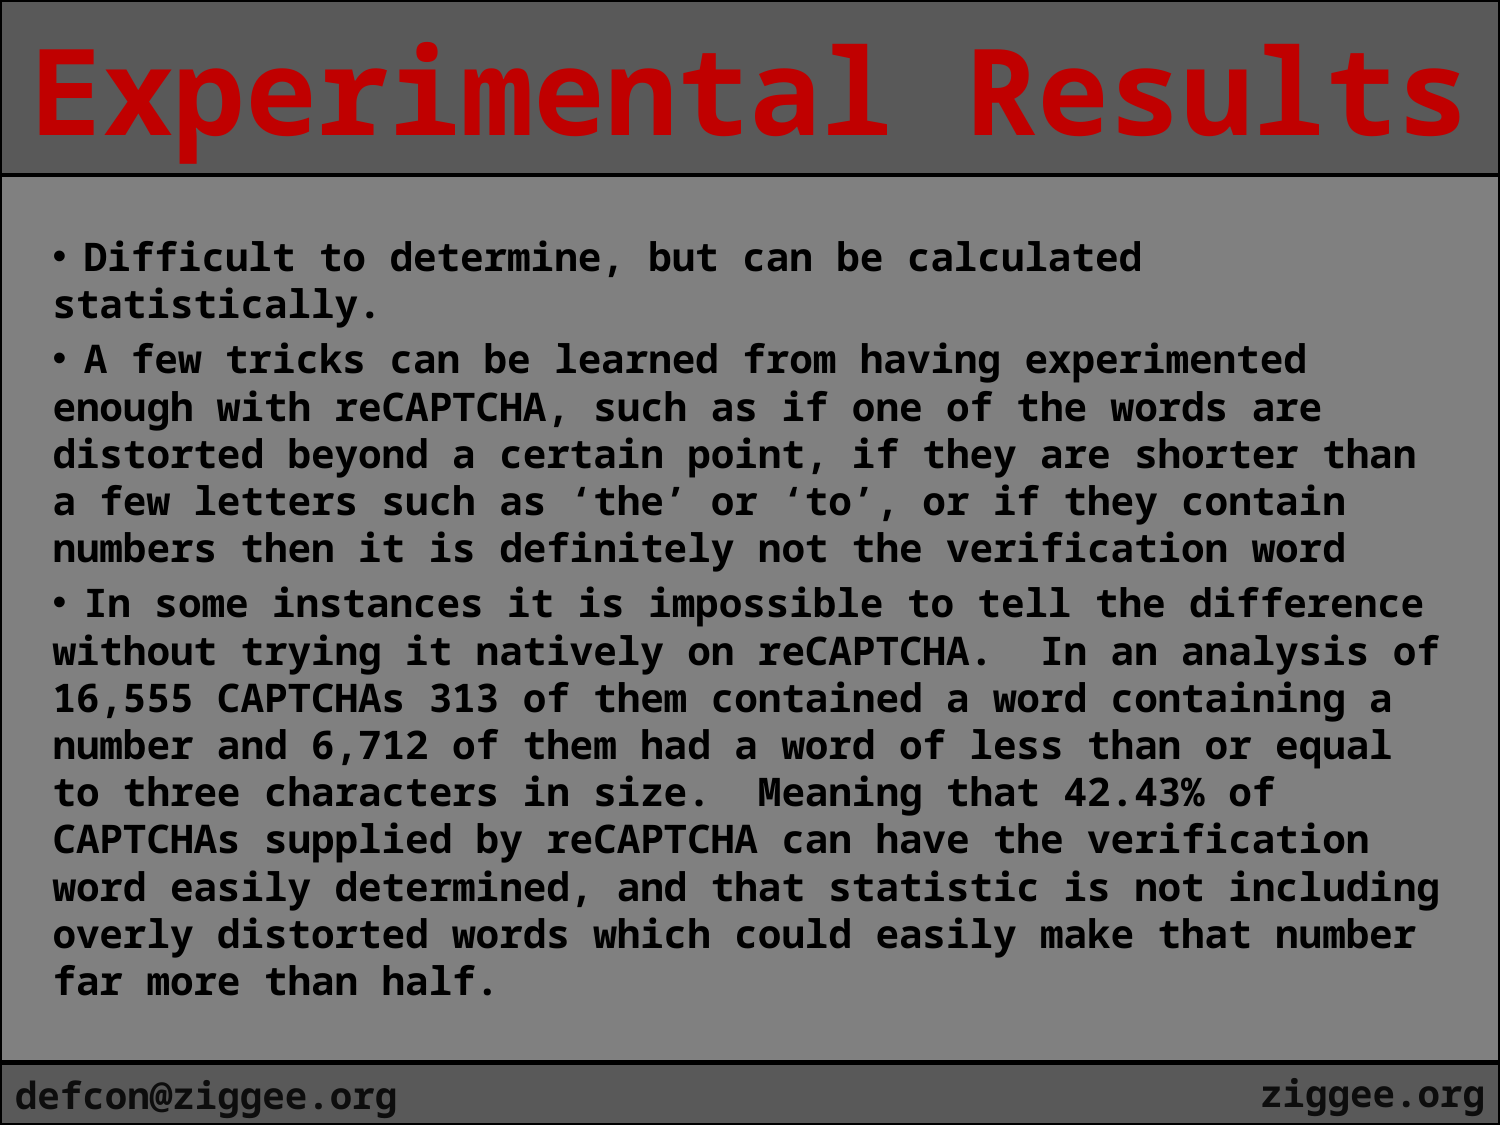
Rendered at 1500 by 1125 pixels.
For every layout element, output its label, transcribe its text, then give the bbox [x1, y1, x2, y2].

subtitle Difficult to determine, but can be calculated statistically. A few tricks can be learned from having experimented enough with reCAPTCHA, such as if one of the words are distorted beyond a certain point, if they are shorter than a few letters such as ‘the’ or ‘to’, or if they contain numbers then it is definitely not the verification word In some instances it is impossible to tell the difference without trying it natively on reCAPTCHA. In an analysis of 16,555 CAPTCHAs 313 of them contained a word containing a number and 6,712 of them had a word of less than or equal to three characters in size. Meaning that 42.43% of CAPTCHAs supplied by reCAPTCHA can have the verification word easily determined, and that statistic is not including overly distorted words which could easily make that number far more than half. [37, 224, 1463, 1013]
text_box ziggee.org [1187, 1062, 1500, 1123]
text_box Experimental Results [0, 0, 1500, 175]
text_box defcon@ziggee.org [0, 1064, 463, 1125]
text_box [0, 1060, 1500, 1125]
text_box [0, 177, 1500, 1060]
